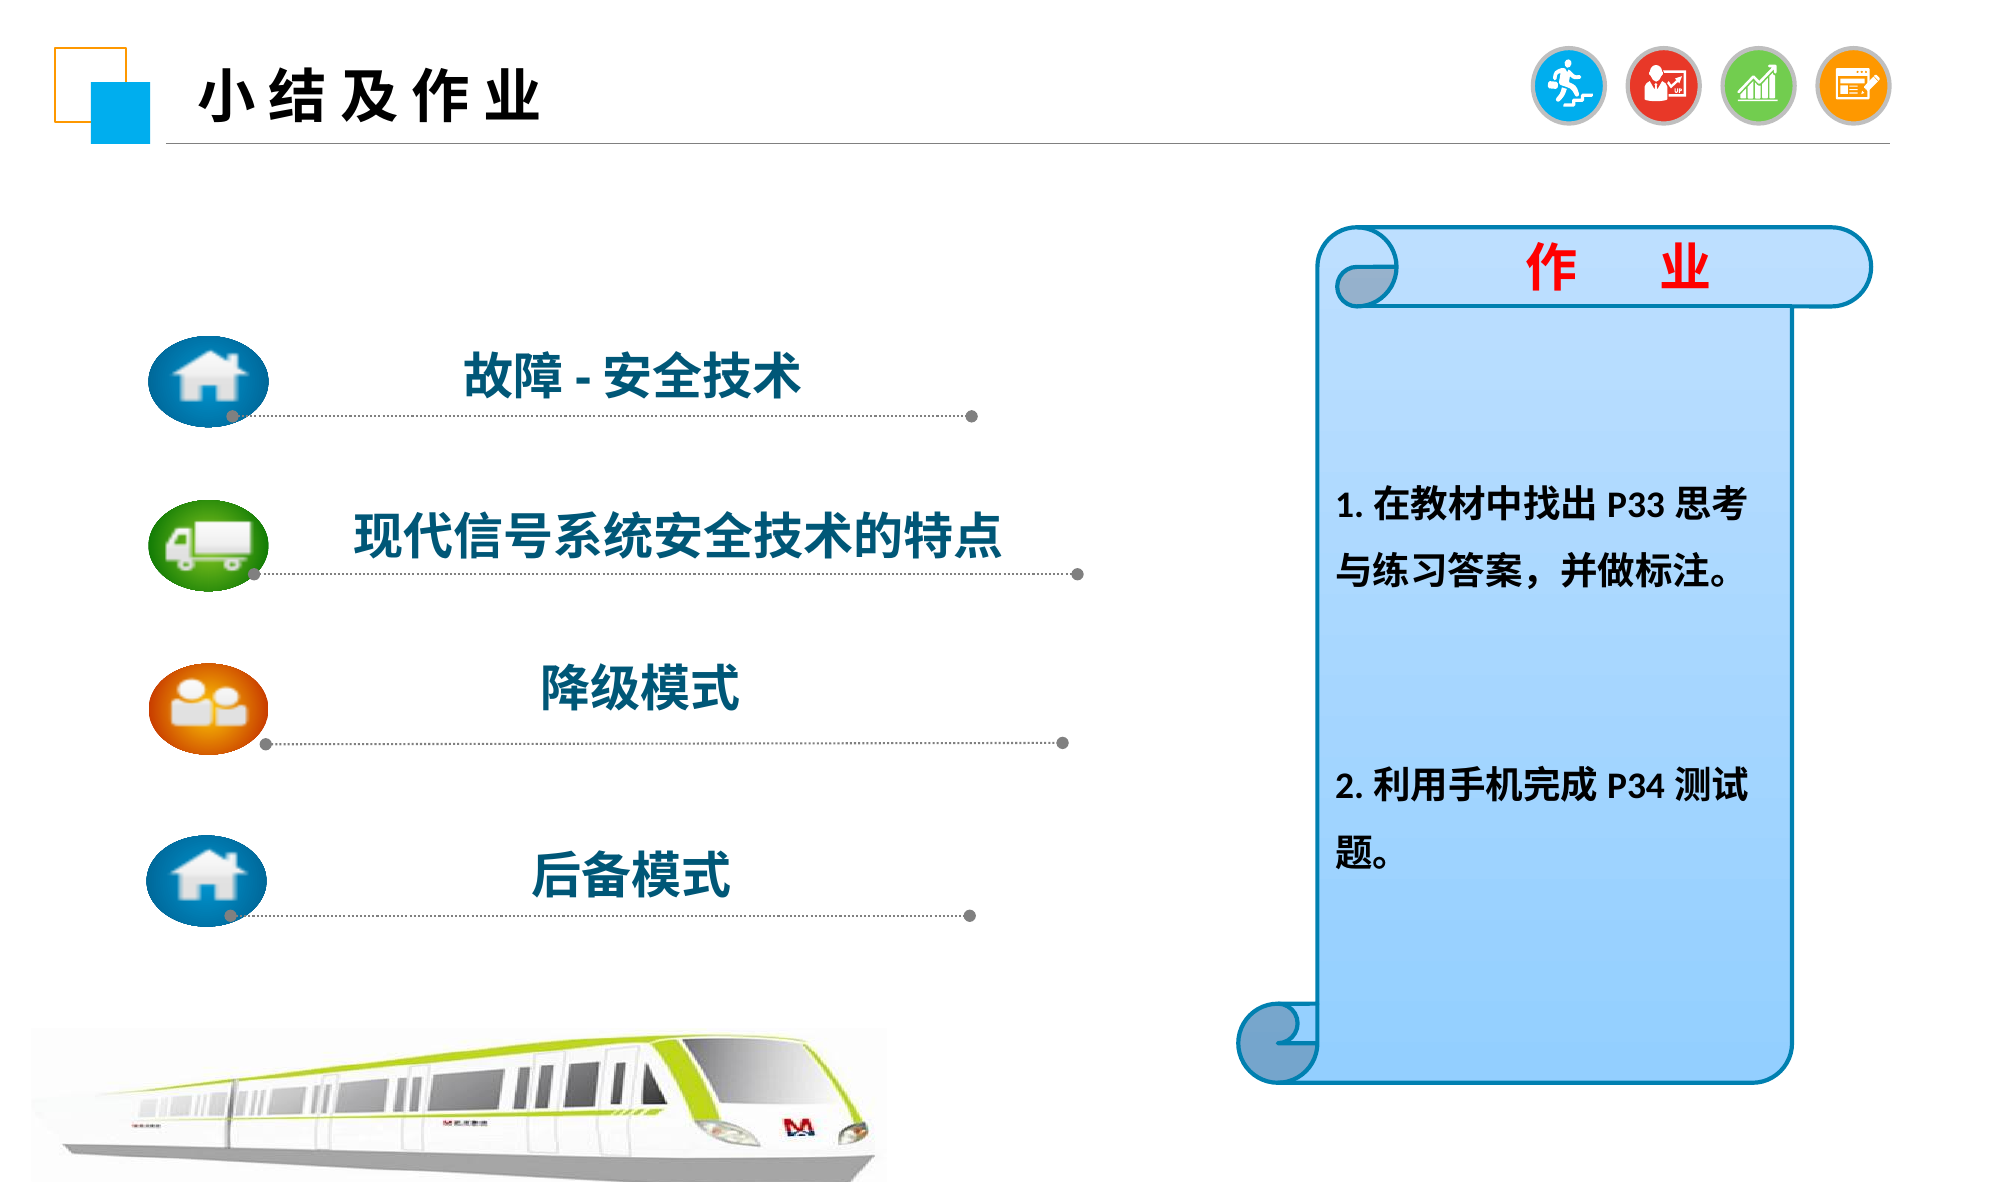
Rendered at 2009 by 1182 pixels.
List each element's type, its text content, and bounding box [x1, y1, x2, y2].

text_box 小 结 及 作 业 [182, 51, 557, 137]
text_box 2.利用手机完成P34测试题。 [1320, 731, 1790, 881]
text_box 1.在教材中找出P33思考与练习答案，并做标注。 [1320, 449, 1790, 600]
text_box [148, 663, 269, 755]
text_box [253, 496, 1078, 575]
text_box 降级模式 [525, 649, 934, 724]
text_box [148, 499, 269, 592]
text_box [1236, 225, 1874, 1085]
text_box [148, 335, 269, 428]
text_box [146, 835, 267, 927]
text_box 作 业 [1511, 227, 1728, 305]
picture [31, 1028, 887, 1182]
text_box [232, 337, 984, 417]
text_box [230, 836, 982, 916]
